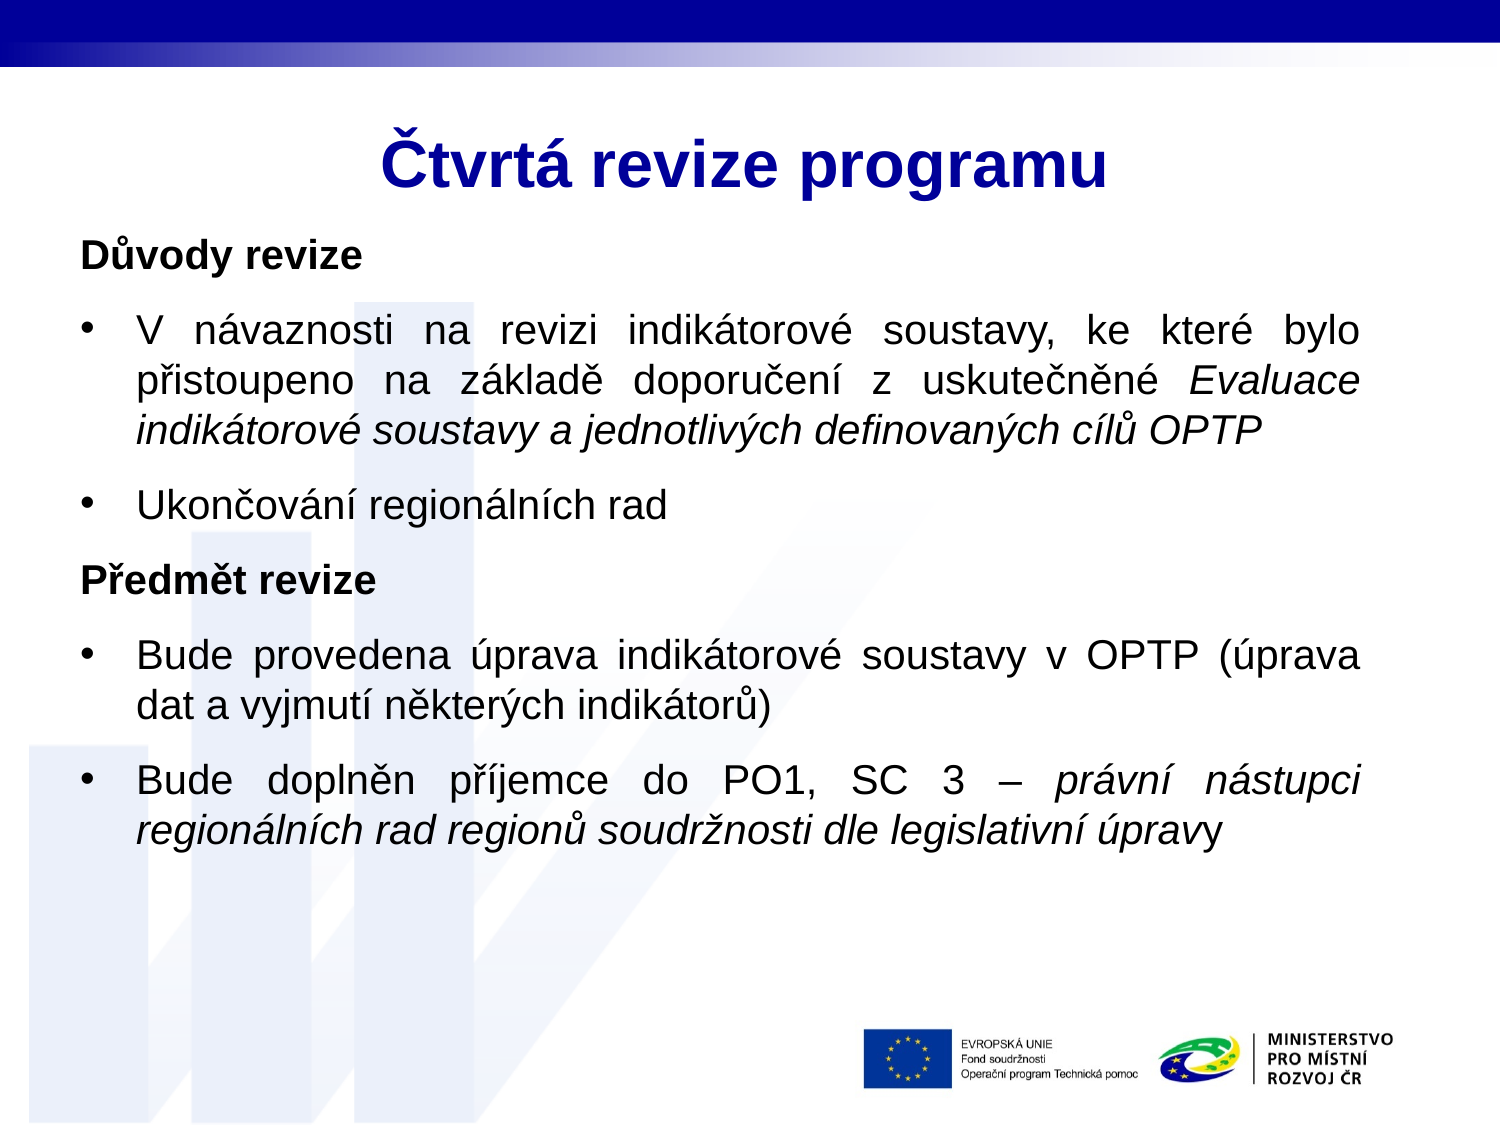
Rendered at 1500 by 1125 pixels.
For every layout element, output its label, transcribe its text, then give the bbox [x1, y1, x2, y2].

title Čtvrtá revize programu [64, 113, 1425, 197]
picture [29, 302, 1412, 1125]
list Důvody revize V návaznosti na revizi indikátorové soustavy, ke které bylo přistoupeno na základě doporučení z uskutečněné Evaluace indikátorové soustavy a jednotlivých definovaných cílů OPTP Ukončování regionálních rad Předmět revize Bude provedena úprava indikátorové soustavy v OPTP (úprava dat a vyjmutí některých indikátorů) Bude doplněn příjemce do PO1, SC 3 – právní nástupci regionálních rad regionů soudržnosti dle legislativní úpravy [64, 219, 1376, 1012]
